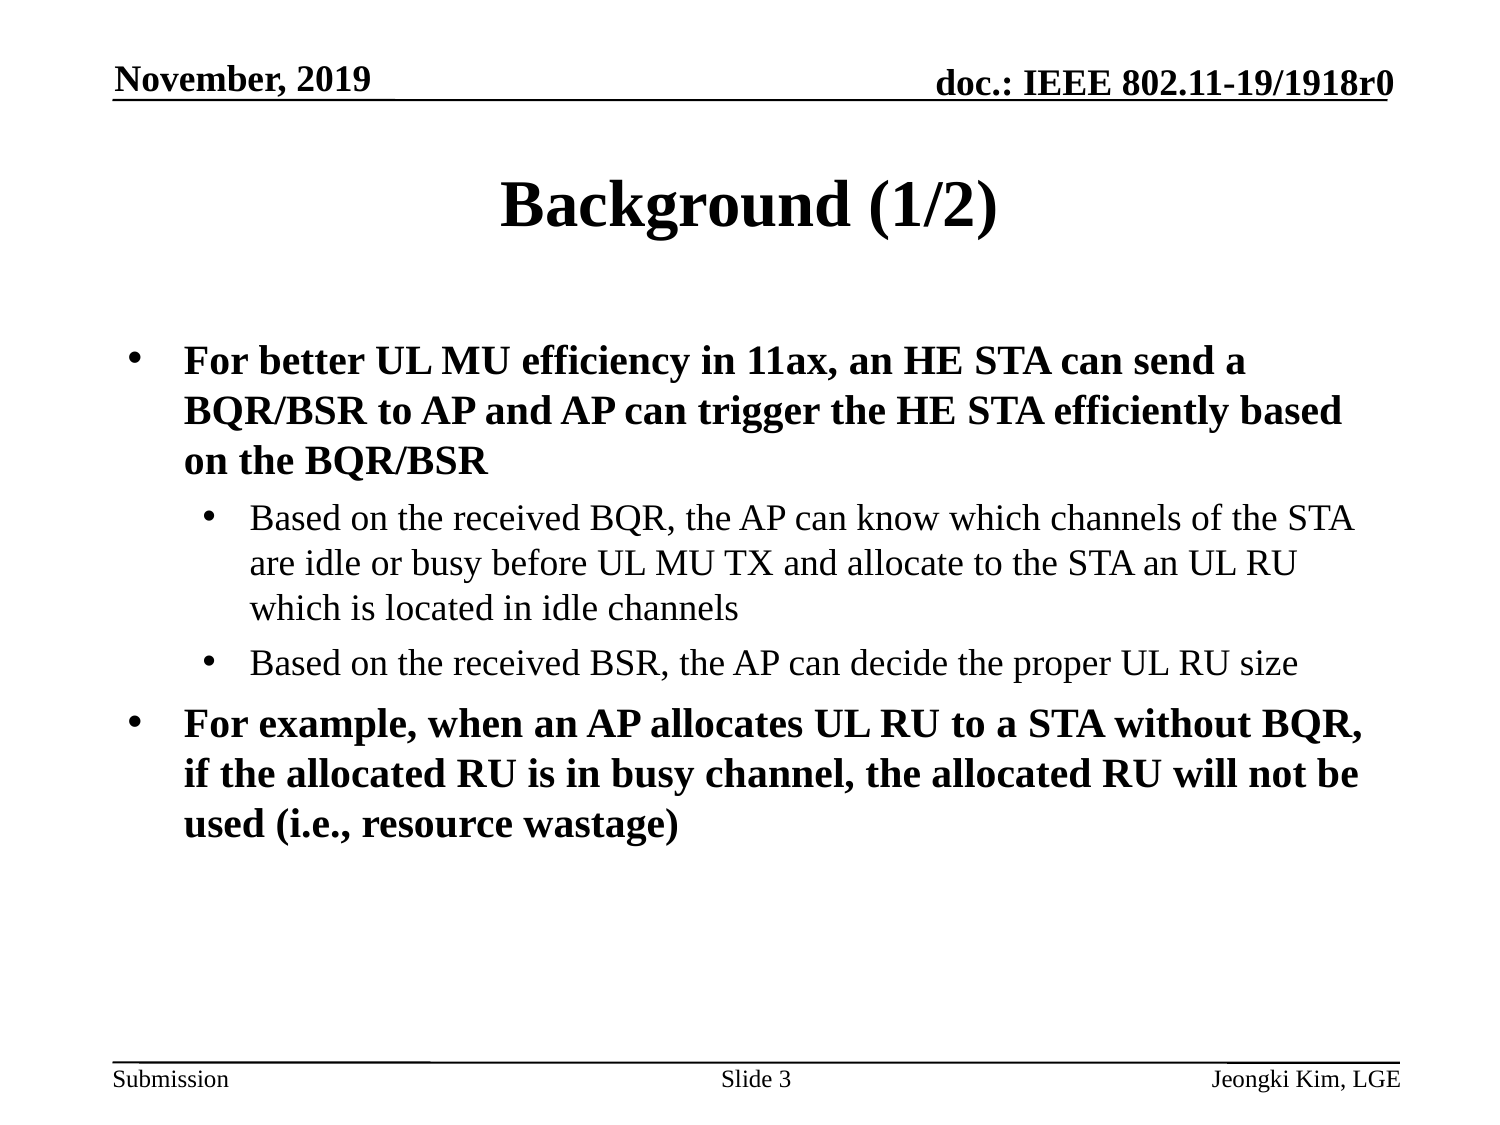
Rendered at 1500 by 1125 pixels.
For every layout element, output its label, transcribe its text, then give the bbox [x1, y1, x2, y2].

list For better UL MU efficiency in 11ax, an HE STA can send a BQR/BSR to AP and AP can trigger the HE STA efficiently based on the BQR/BSR Based on the received BQR, the AP can know which channels of the STA are idle or busy before UL MU TX and allocate to the STA an UL RU which is located in idle channels Based on the received BSR, the AP can decide the proper UL RU size For example, when an AP allocates UL RU to a STA without BQR, if the allocated RU is in busy channel, the allocated RU will not be used (i.e., resource wastage) [112, 324, 1388, 1000]
footer Jeongki Kim, LGE [878, 1061, 1402, 1093]
slide_number Slide 3 [712, 1061, 800, 1123]
title Background (1/2) [112, 112, 1388, 288]
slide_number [114, 54, 423, 100]
